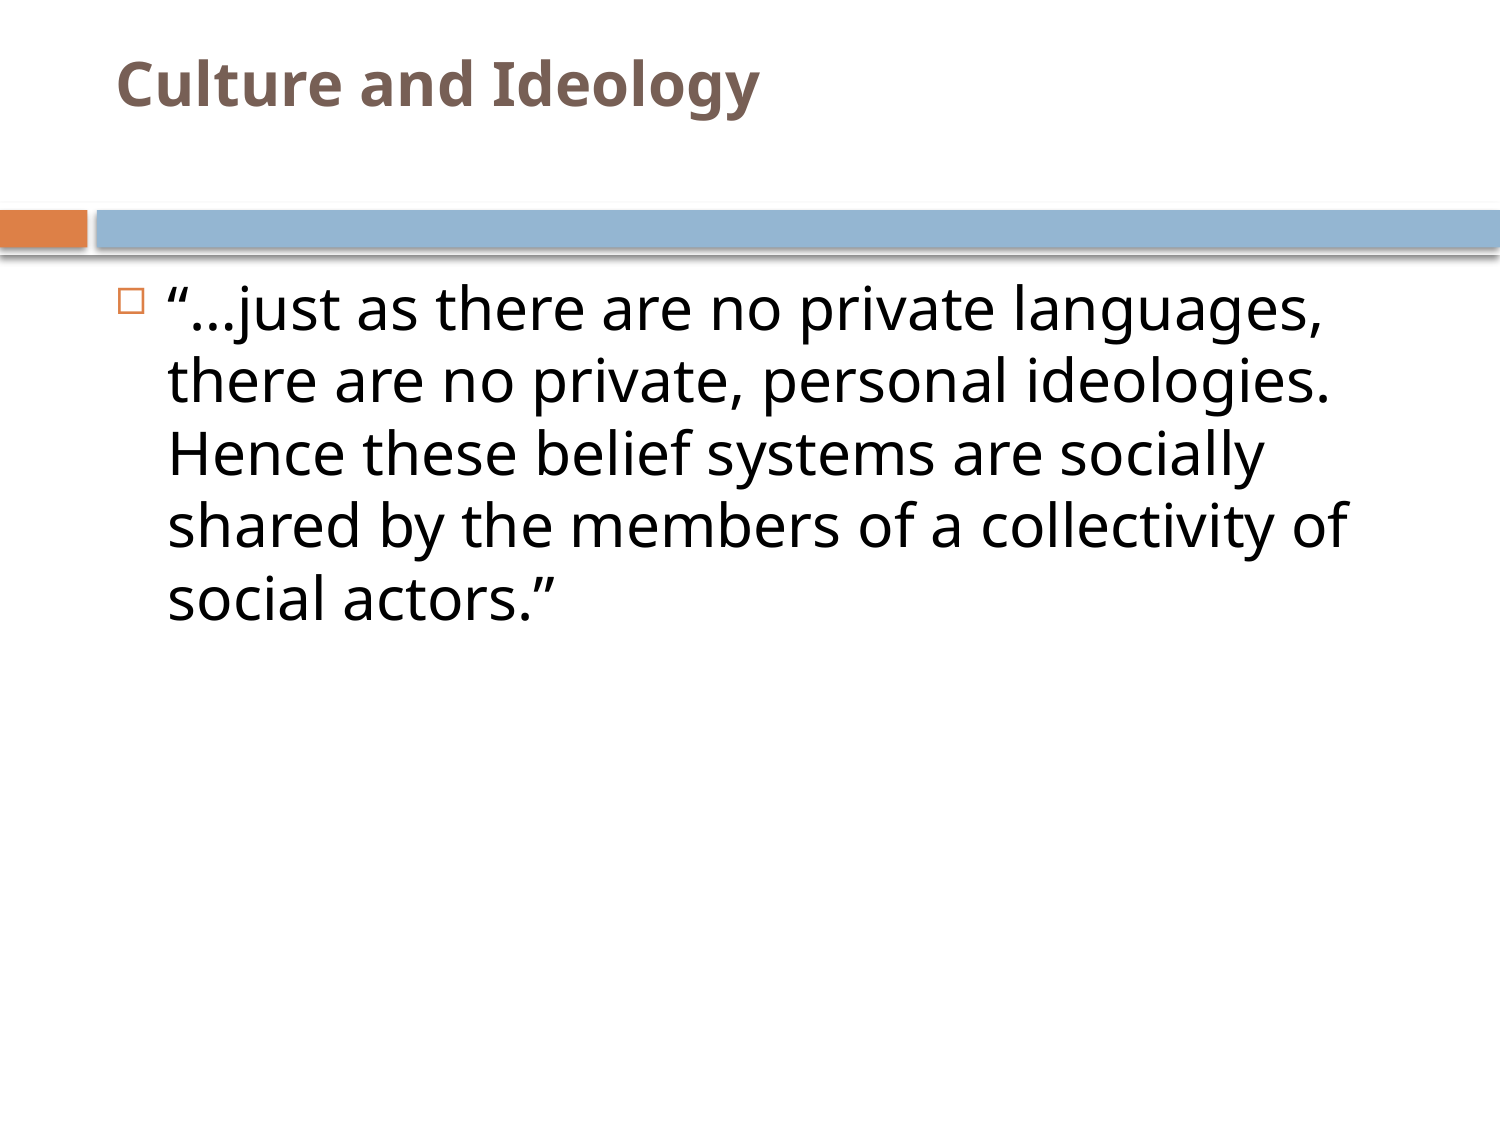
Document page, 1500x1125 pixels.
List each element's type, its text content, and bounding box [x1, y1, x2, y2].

title Culture and Ideology [100, 37, 1438, 200]
list “…just as there are no private languages, there are no private, personal ideologies. Hence these belief systems are socially shared by the members of a collectivity of social actors.” [100, 262, 1438, 1000]
